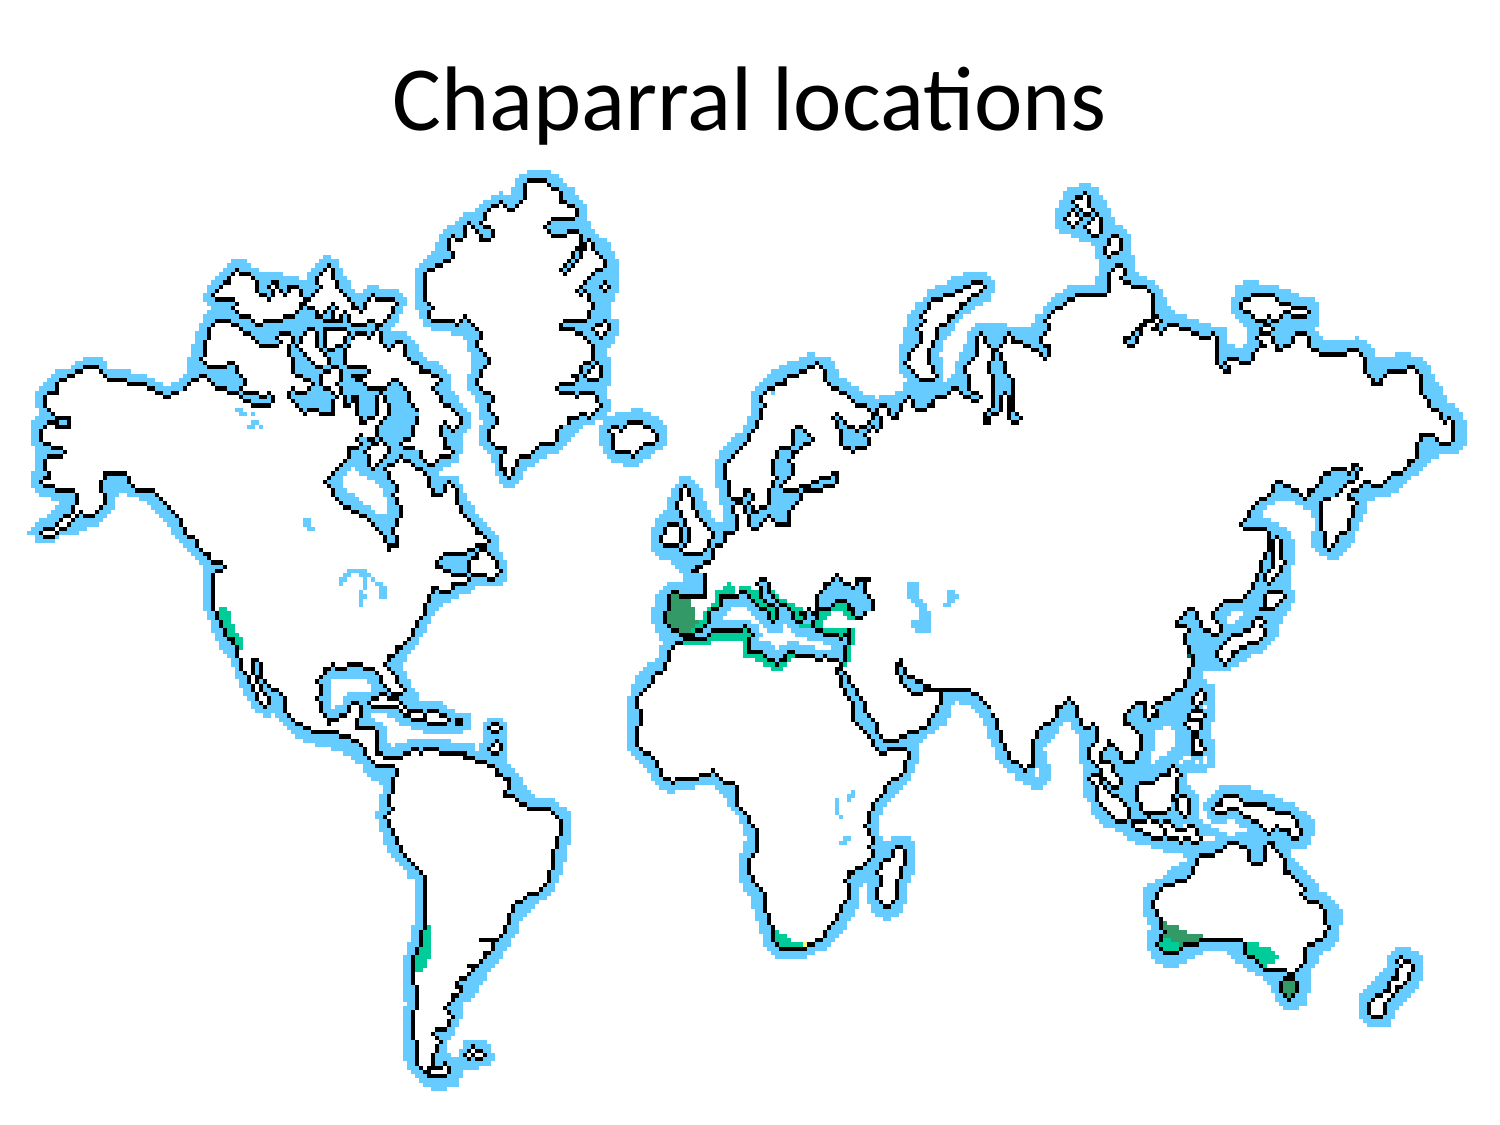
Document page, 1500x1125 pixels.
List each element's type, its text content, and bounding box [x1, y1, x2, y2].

picture [24, 162, 1476, 1101]
title Chaparral locations [74, 0, 1426, 160]
